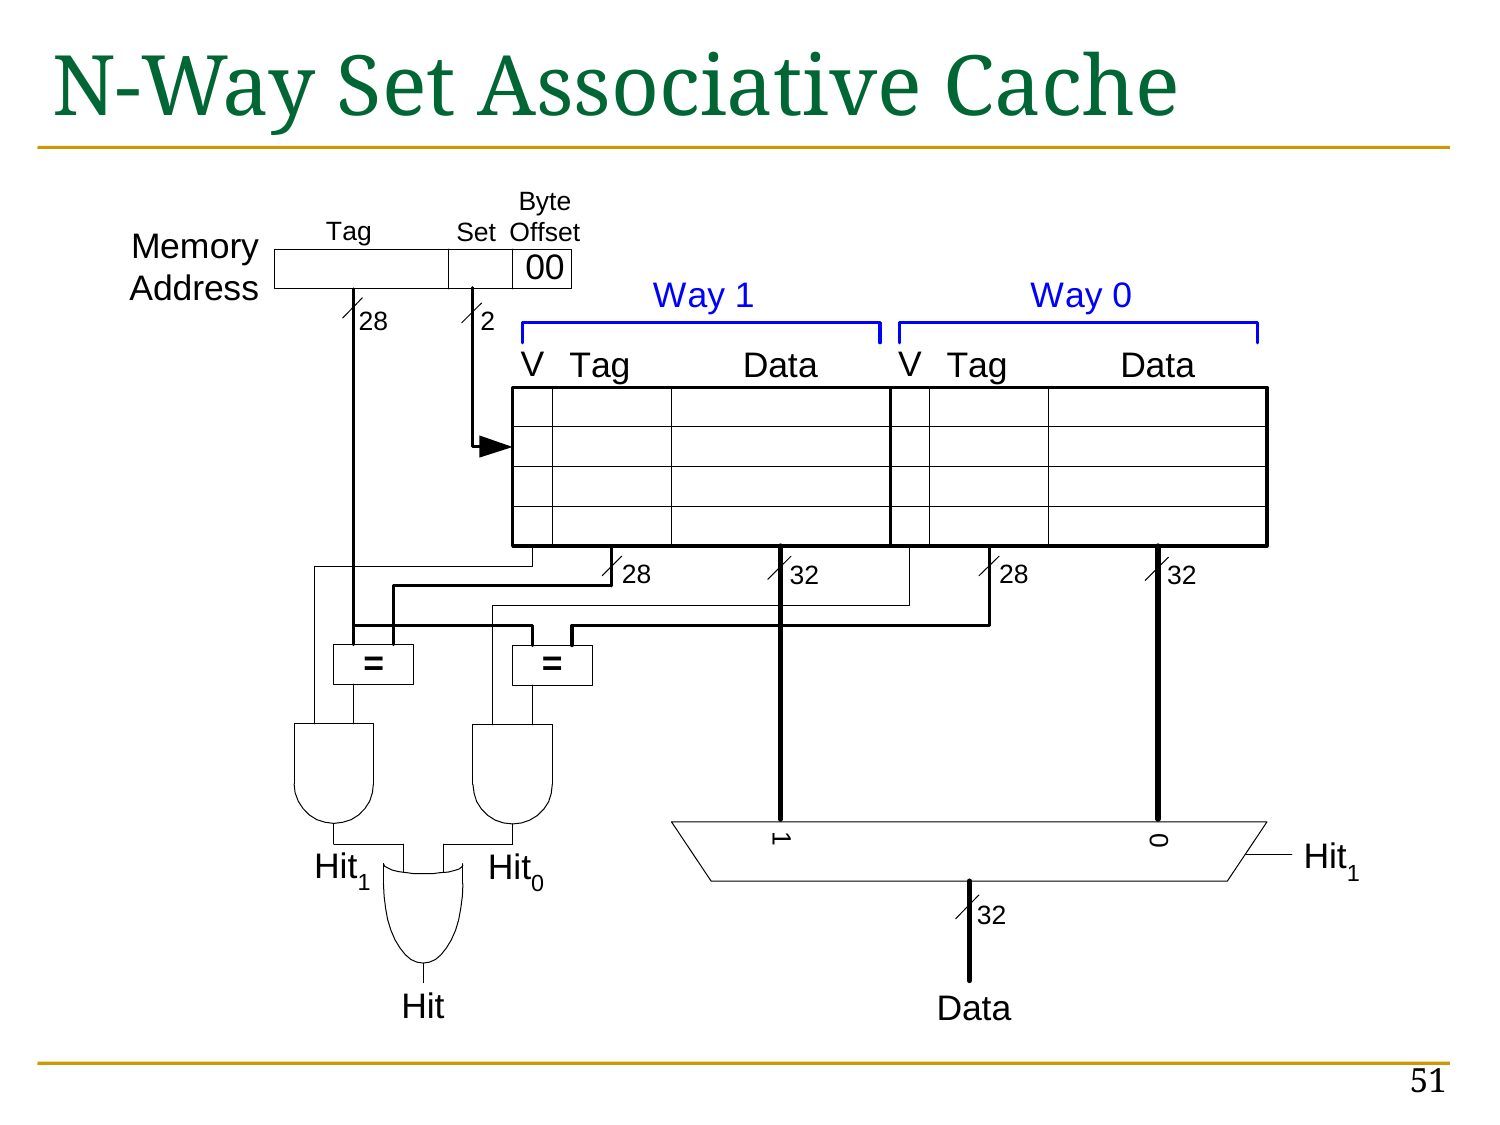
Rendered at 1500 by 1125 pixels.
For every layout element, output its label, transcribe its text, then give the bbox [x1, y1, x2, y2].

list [100, 174, 1388, 1038]
slide_number 51 [1111, 1036, 1462, 1112]
title N-Way Set Associative Cache [37, 24, 1450, 200]
